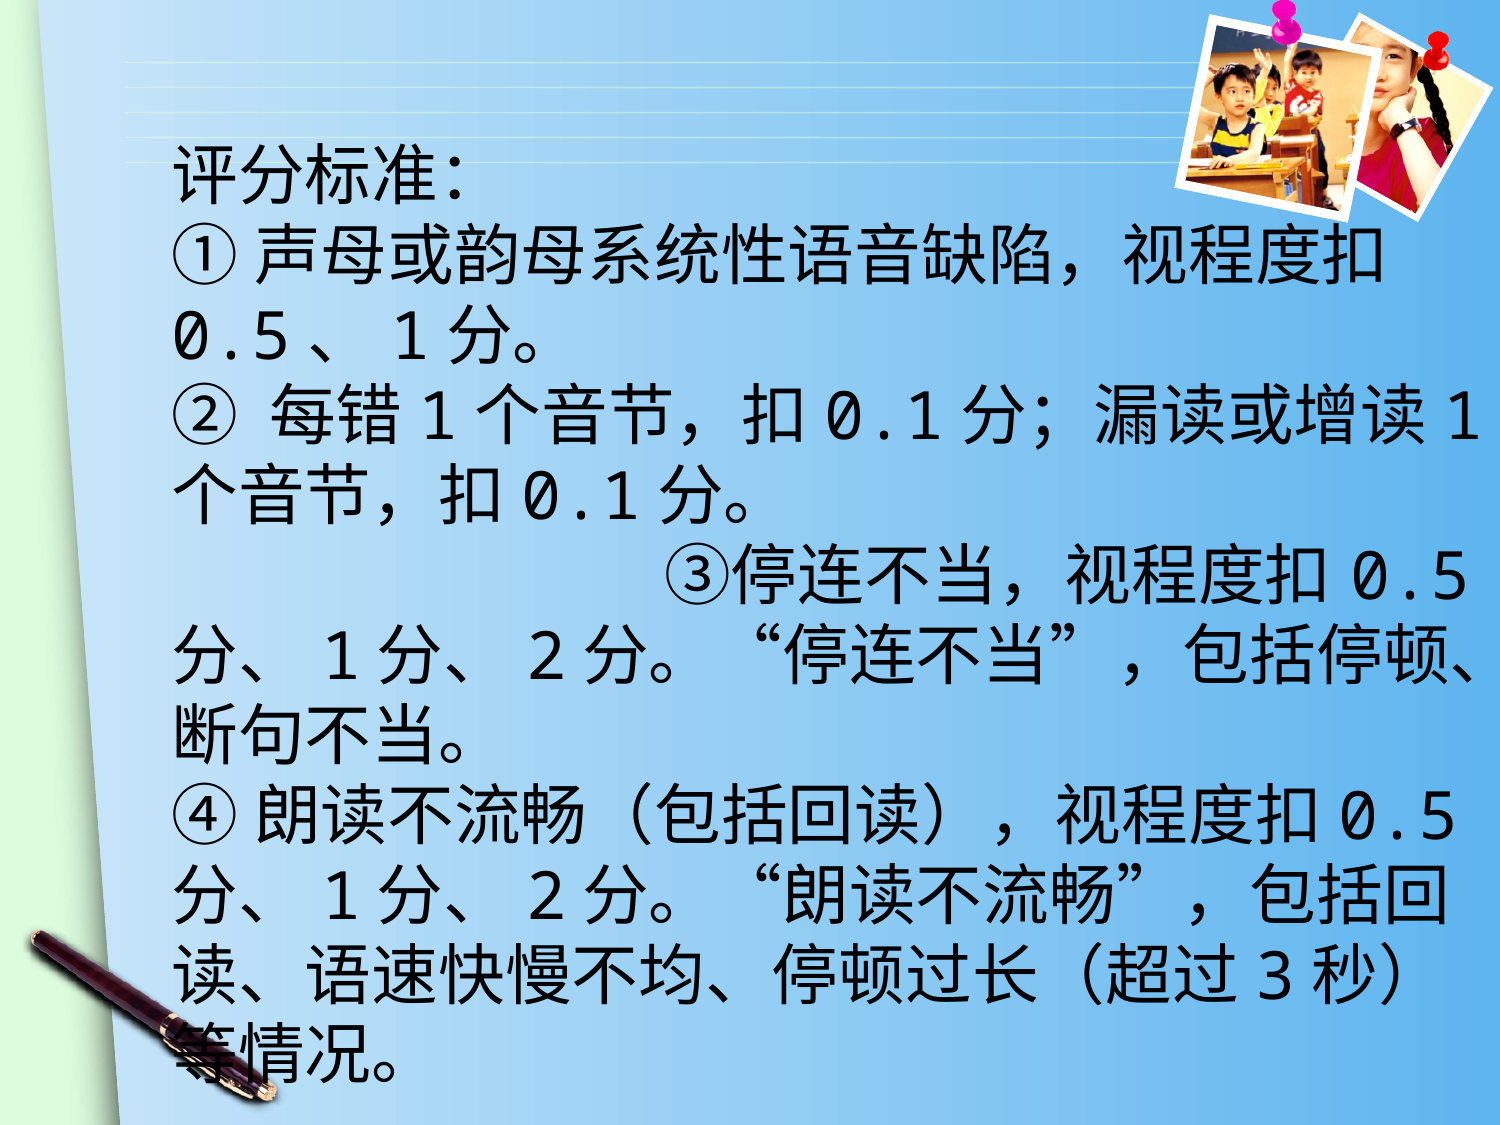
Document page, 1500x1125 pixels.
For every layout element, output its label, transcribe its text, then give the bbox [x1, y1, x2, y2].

picture [1351, 22, 1484, 125]
picture [1197, 0, 1371, 125]
picture [0, 0, 288, 1125]
text_box 评分标准： ①声母或韵母系统性语音缺陷，视程度扣0.5、1分。 ② 每错1个音节，扣0.1分；漏读或增读1个音节，扣0.1分。 ③停连不当，视程度扣0.5分、1分、2分。“停连不当”，包括停顿、断句不当。 ④朗读不流畅（包括回读），视程度扣0.5分、1分、2分。“朗读不流畅”，包括回读、语速快慢不均、停顿过长（超过3秒）等情况。 [156, 125, 1500, 1100]
